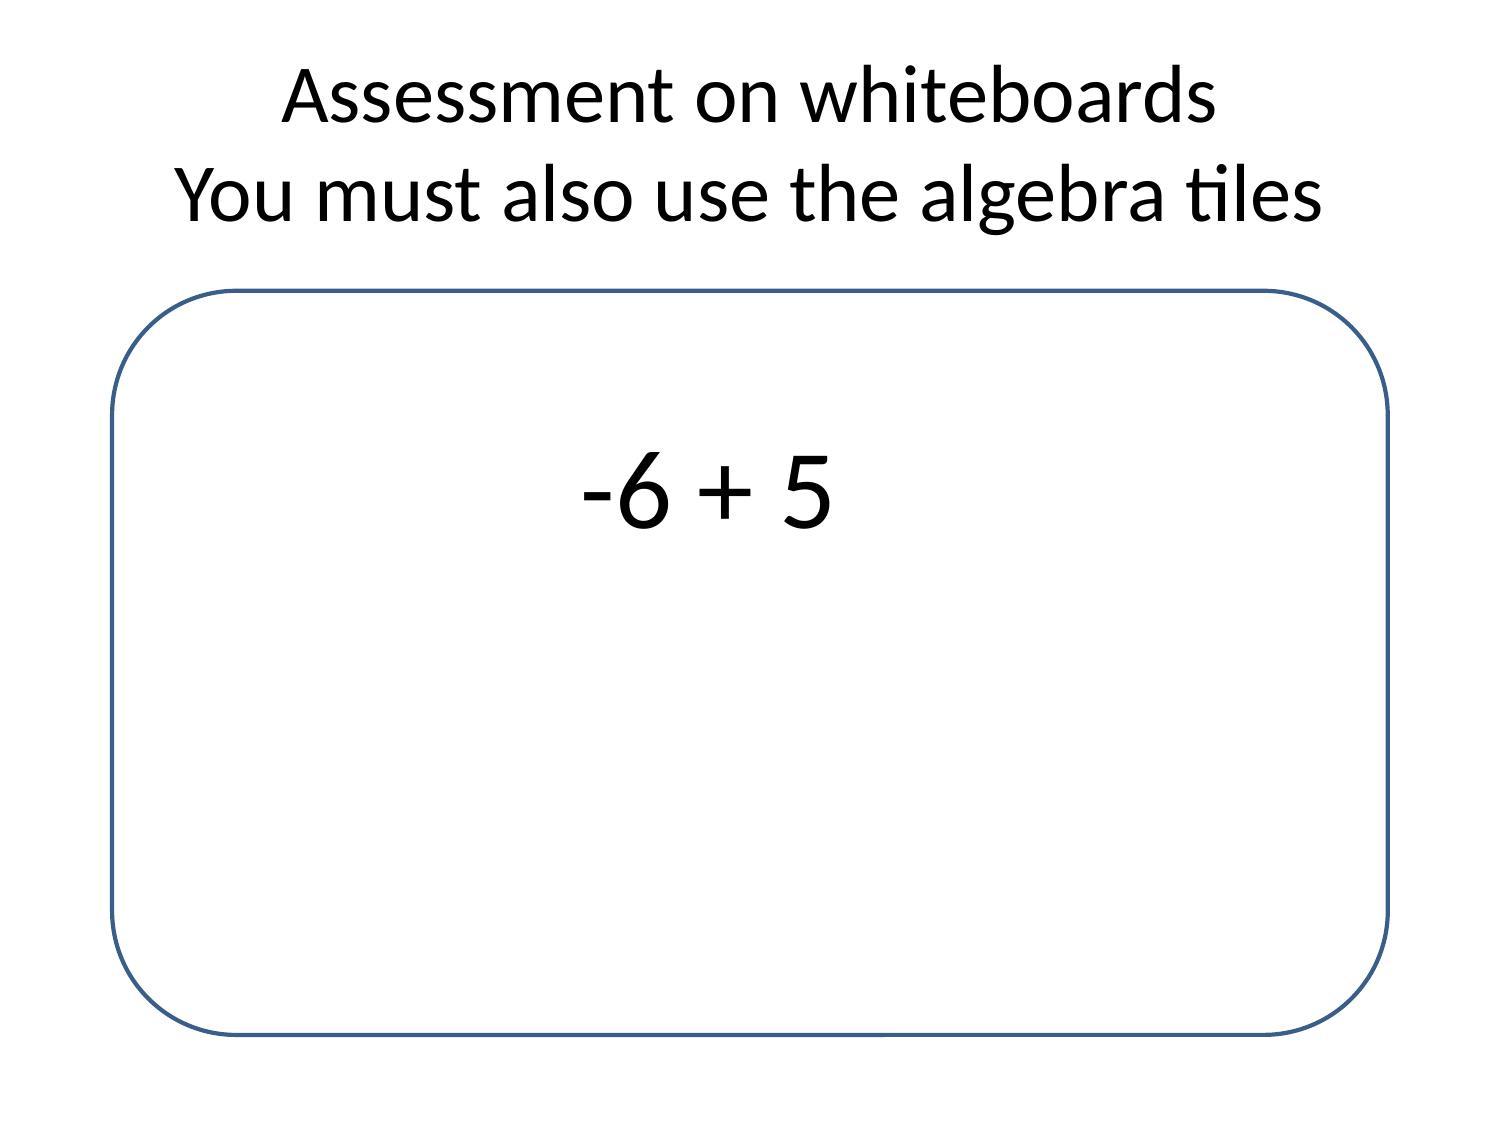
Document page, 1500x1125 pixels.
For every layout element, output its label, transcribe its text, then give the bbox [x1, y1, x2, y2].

text_box [112, 290, 1388, 1035]
text_box -6 + 5 [230, 408, 1187, 561]
title Assessment on whiteboards You must also use the algebra tiles [75, 45, 1425, 233]
